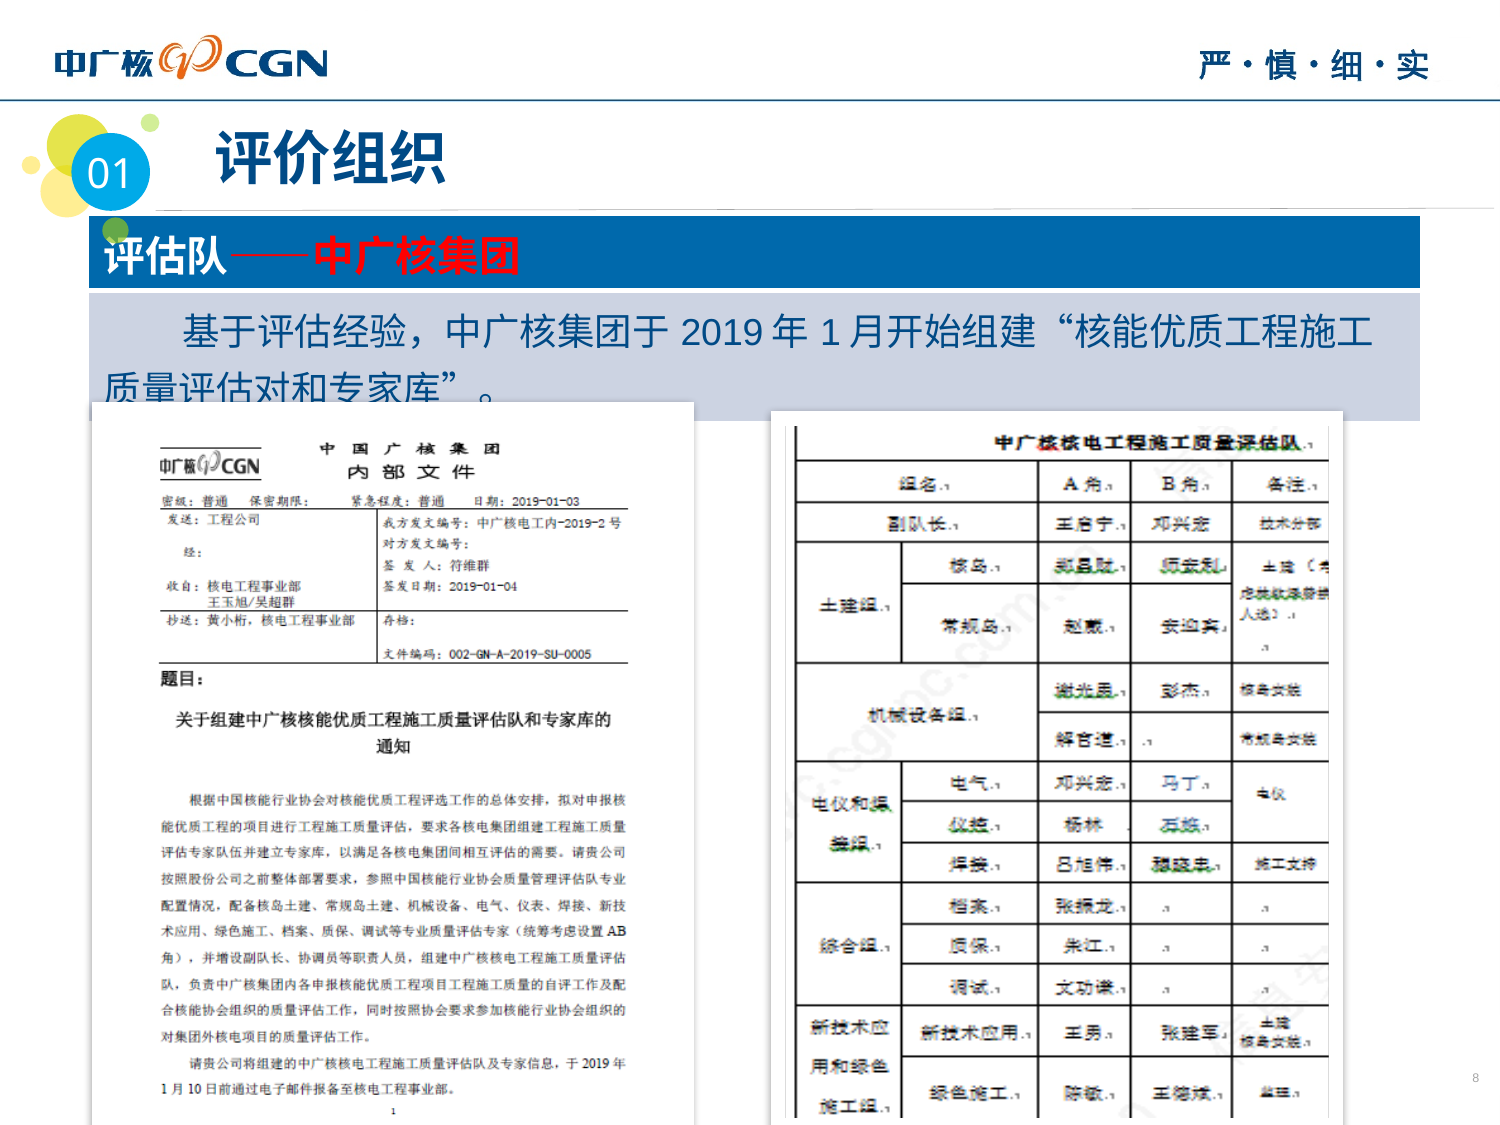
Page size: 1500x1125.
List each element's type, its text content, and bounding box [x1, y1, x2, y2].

text_box 评价组织 [160, 113, 1128, 199]
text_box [21, 113, 160, 244]
picture [694, 423, 771, 1125]
table_cell 基于评估经验，中广核集团于2019年1月开始组建“核能优质工程施工质量评估对和专家库”。 [89, 293, 1420, 421]
picture [785, 425, 1330, 1118]
slide_number 8 [1349, 1047, 1495, 1107]
table_header 评估队——中广核集团 [89, 216, 1420, 288]
picture [106, 415, 680, 1118]
picture [0, 0, 1500, 1125]
